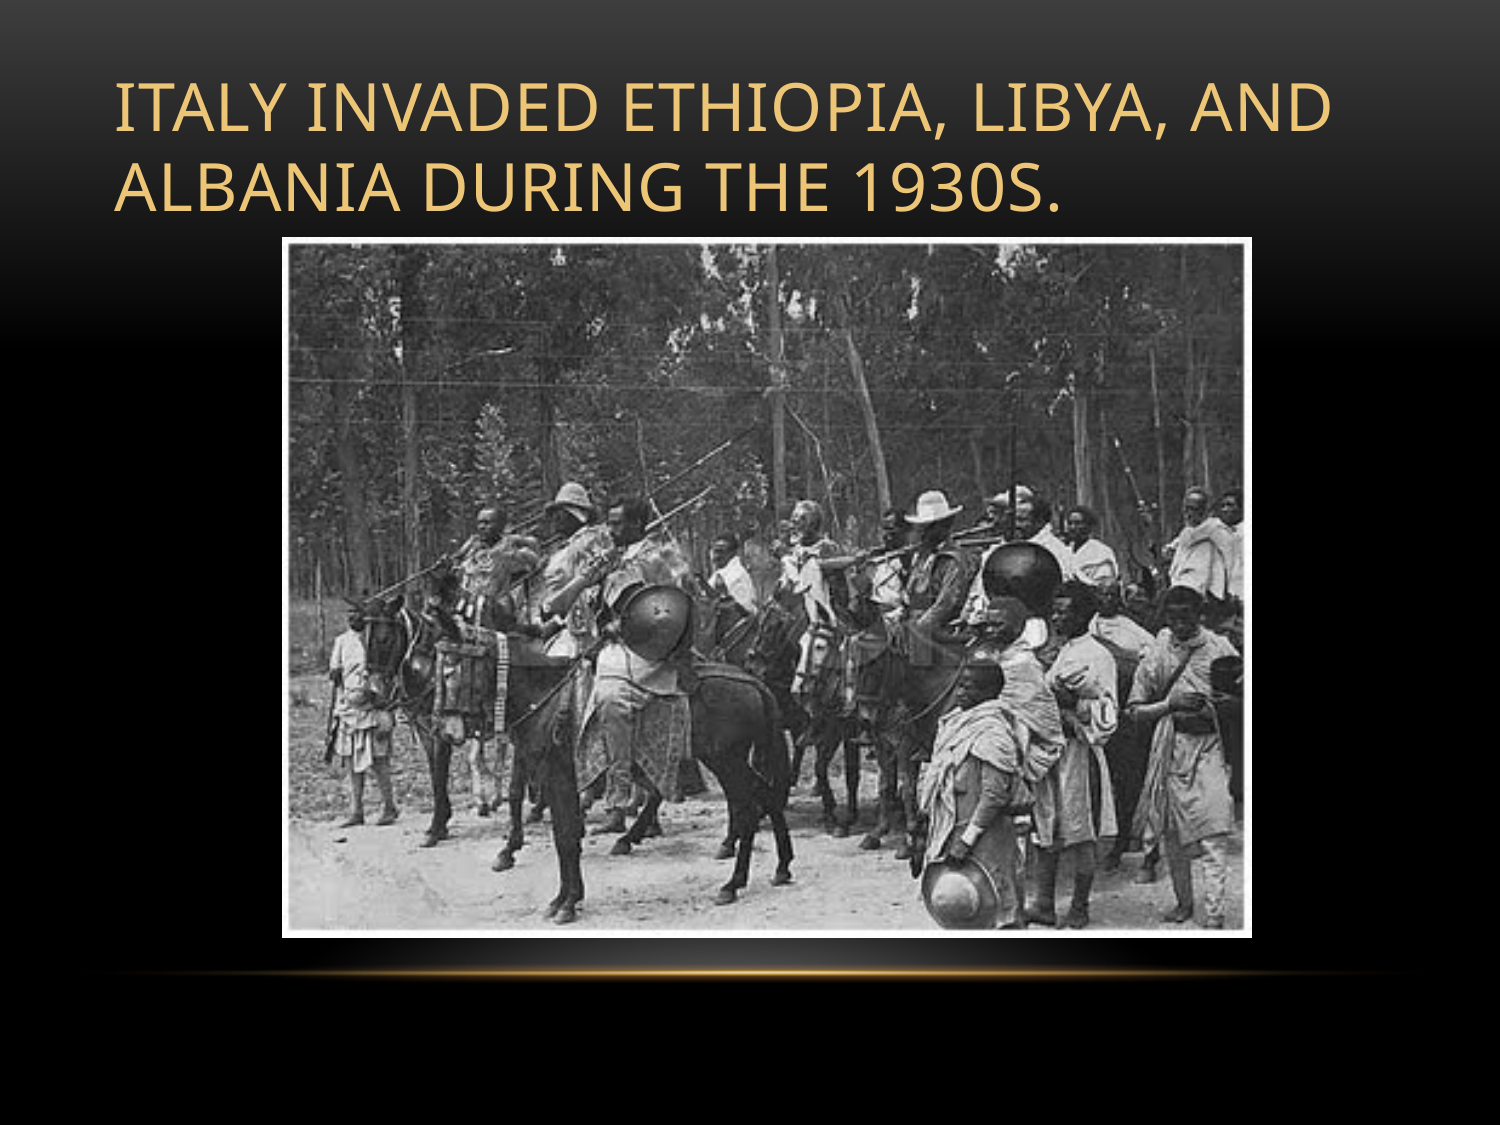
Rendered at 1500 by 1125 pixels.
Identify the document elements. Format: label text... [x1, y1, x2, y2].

title Italy invaded Ethiopia, Libya, and Albania during the 1930s. [99, 45, 1400, 233]
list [282, 237, 1252, 938]
picture [0, 0, 1500, 1125]
